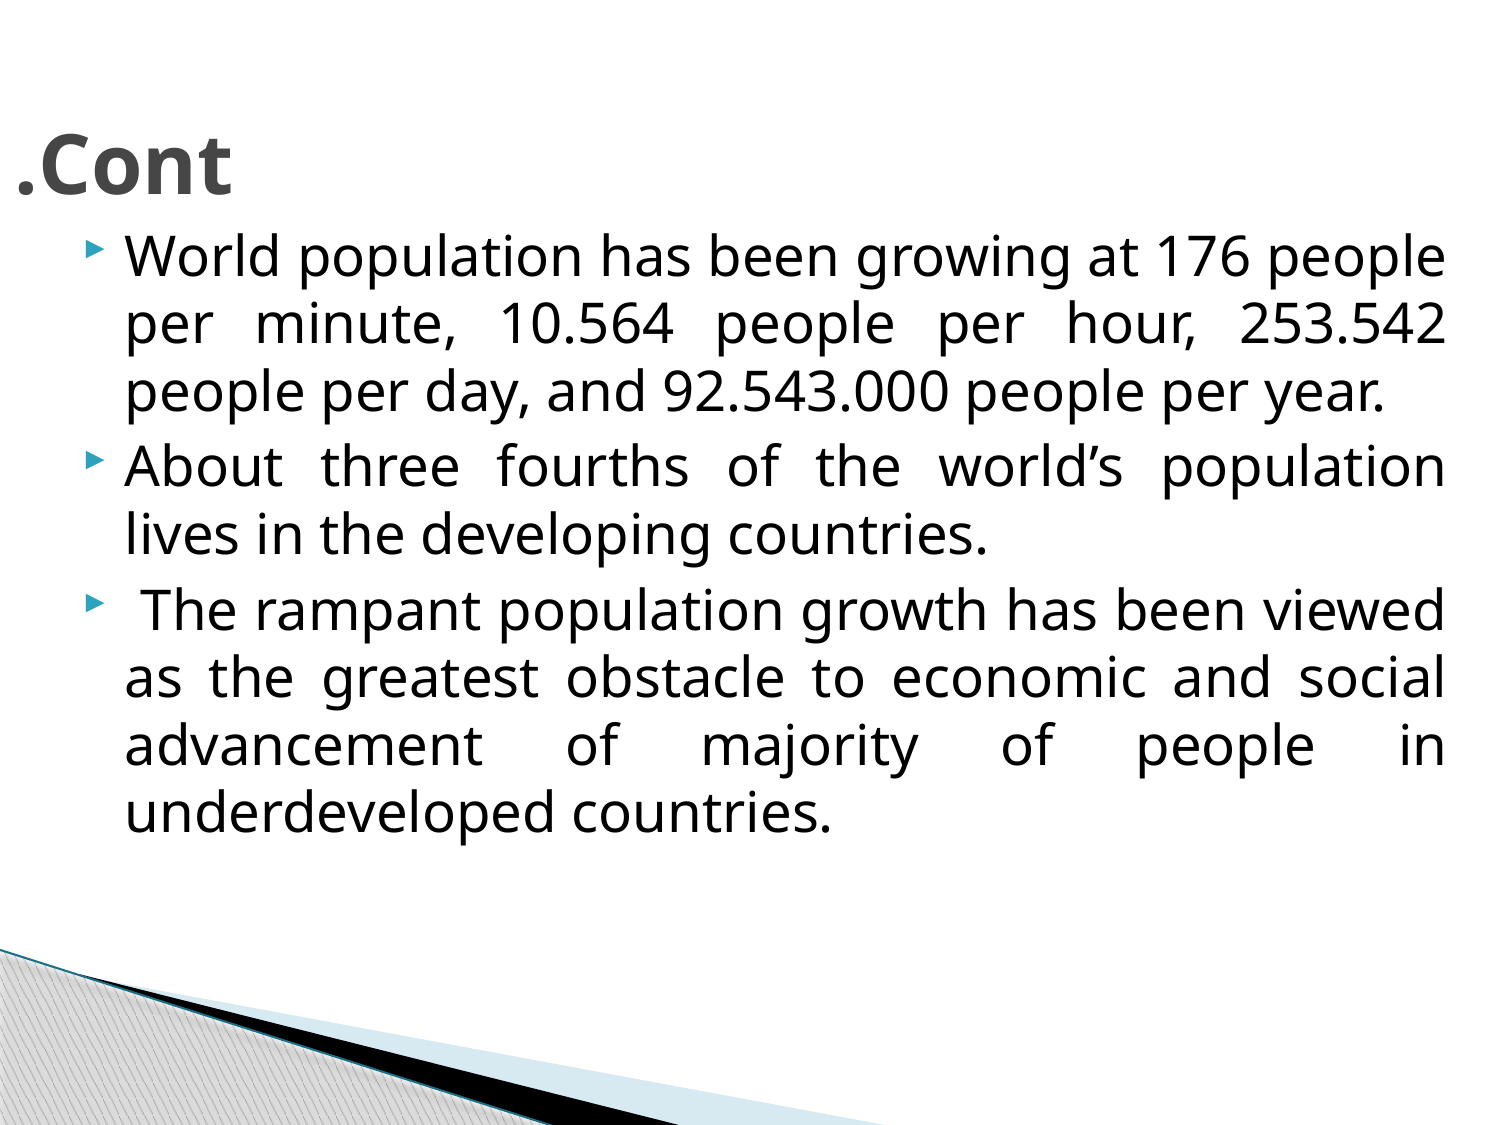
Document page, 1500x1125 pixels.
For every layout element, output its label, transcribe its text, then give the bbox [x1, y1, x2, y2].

list World population has been growing at 176 people per minute, 10.564 people per hour, 253.542 people per day, and 92.543.000 people per year. About three fourths of the world’s population lives in the developing countries. The rampant population growth has been viewed as the greatest obstacle to economic and social advancement of majority of people in underdeveloped countries. [50, 275, 1463, 1125]
title Cont. [0, 47, 1500, 275]
